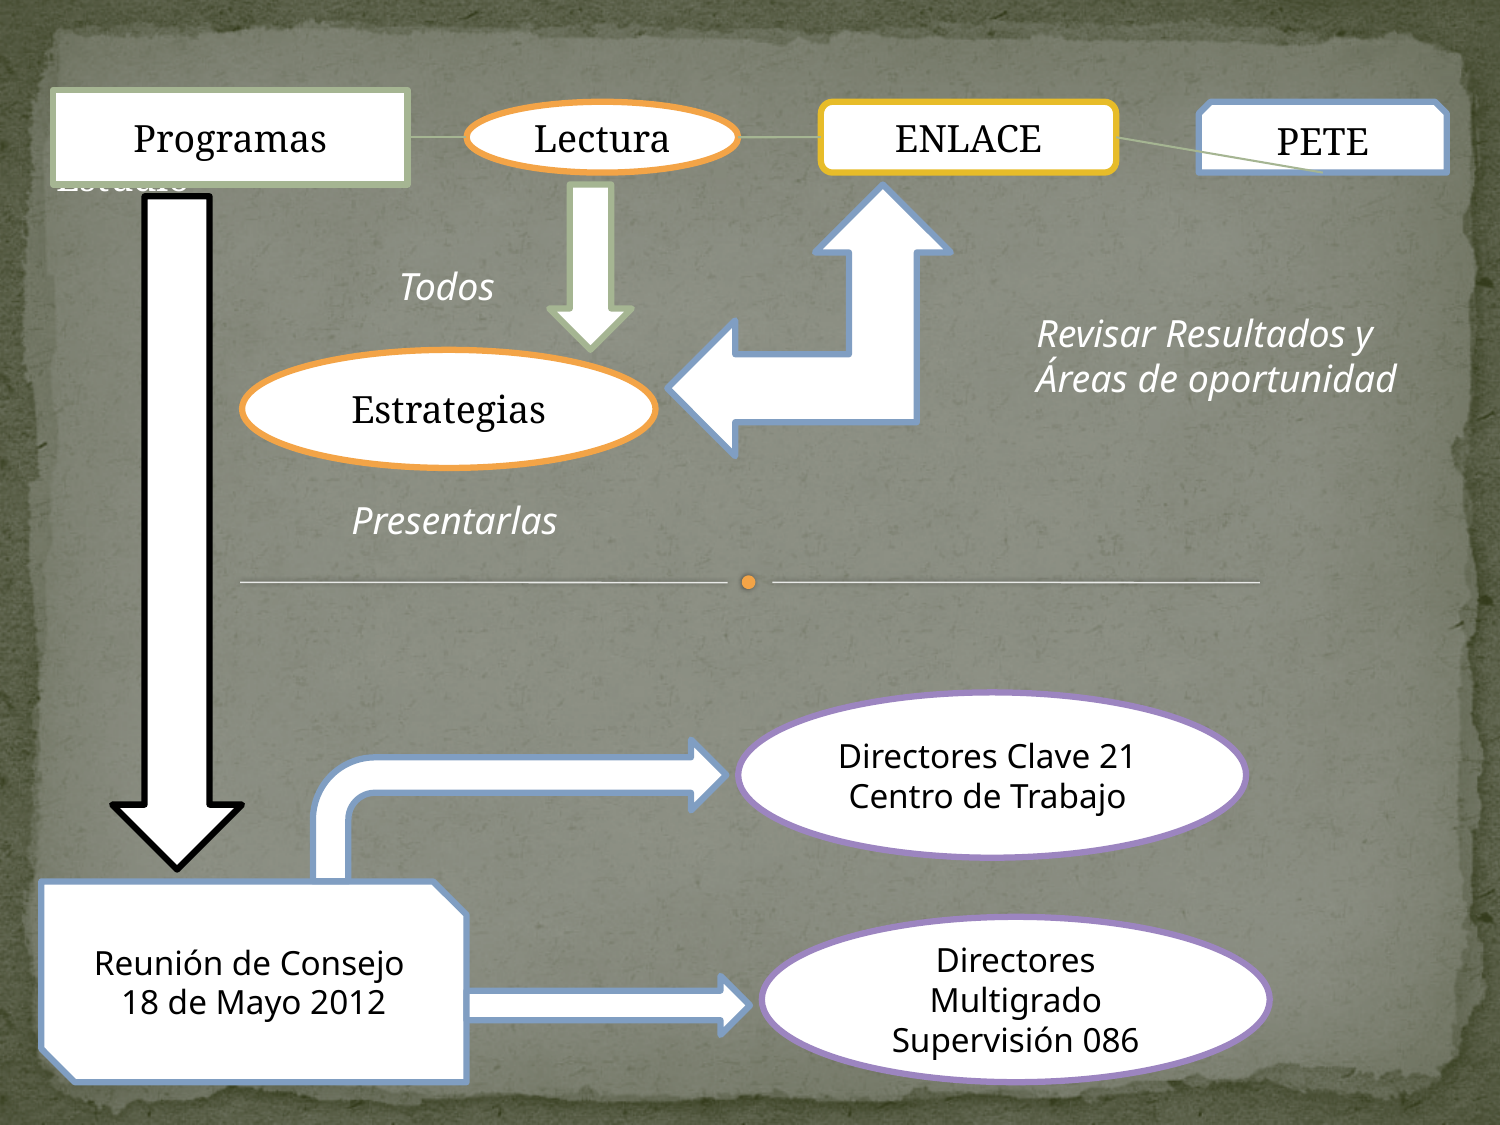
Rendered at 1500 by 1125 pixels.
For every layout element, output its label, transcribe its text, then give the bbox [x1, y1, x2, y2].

text_box Presentarlas [336, 490, 621, 550]
text_box Directores Clave 21 Centro de Trabajo [735, 689, 1250, 861]
text_box Estrategias [238, 346, 659, 472]
text_box [309, 736, 730, 885]
text_box Revisar Resultados y Áreas de oportunidad [1021, 302, 1459, 408]
text_box [463, 972, 754, 1038]
text_box Directores Multigrado Supervisión 086 [758, 913, 1273, 1086]
text_box Programas [50, 87, 411, 188]
text_box Reunión de Consejo 18 de Mayo 2012 [38, 878, 470, 1086]
text_box Lectura [463, 98, 742, 176]
text_box [546, 181, 635, 353]
text_box [664, 181, 954, 460]
text_box Programas de Estudio [41, 101, 443, 207]
text_box Todos [383, 255, 526, 315]
text_box PETE [1195, 98, 1450, 176]
text_box ENLACE [817, 98, 1120, 176]
text_box [109, 193, 245, 873]
